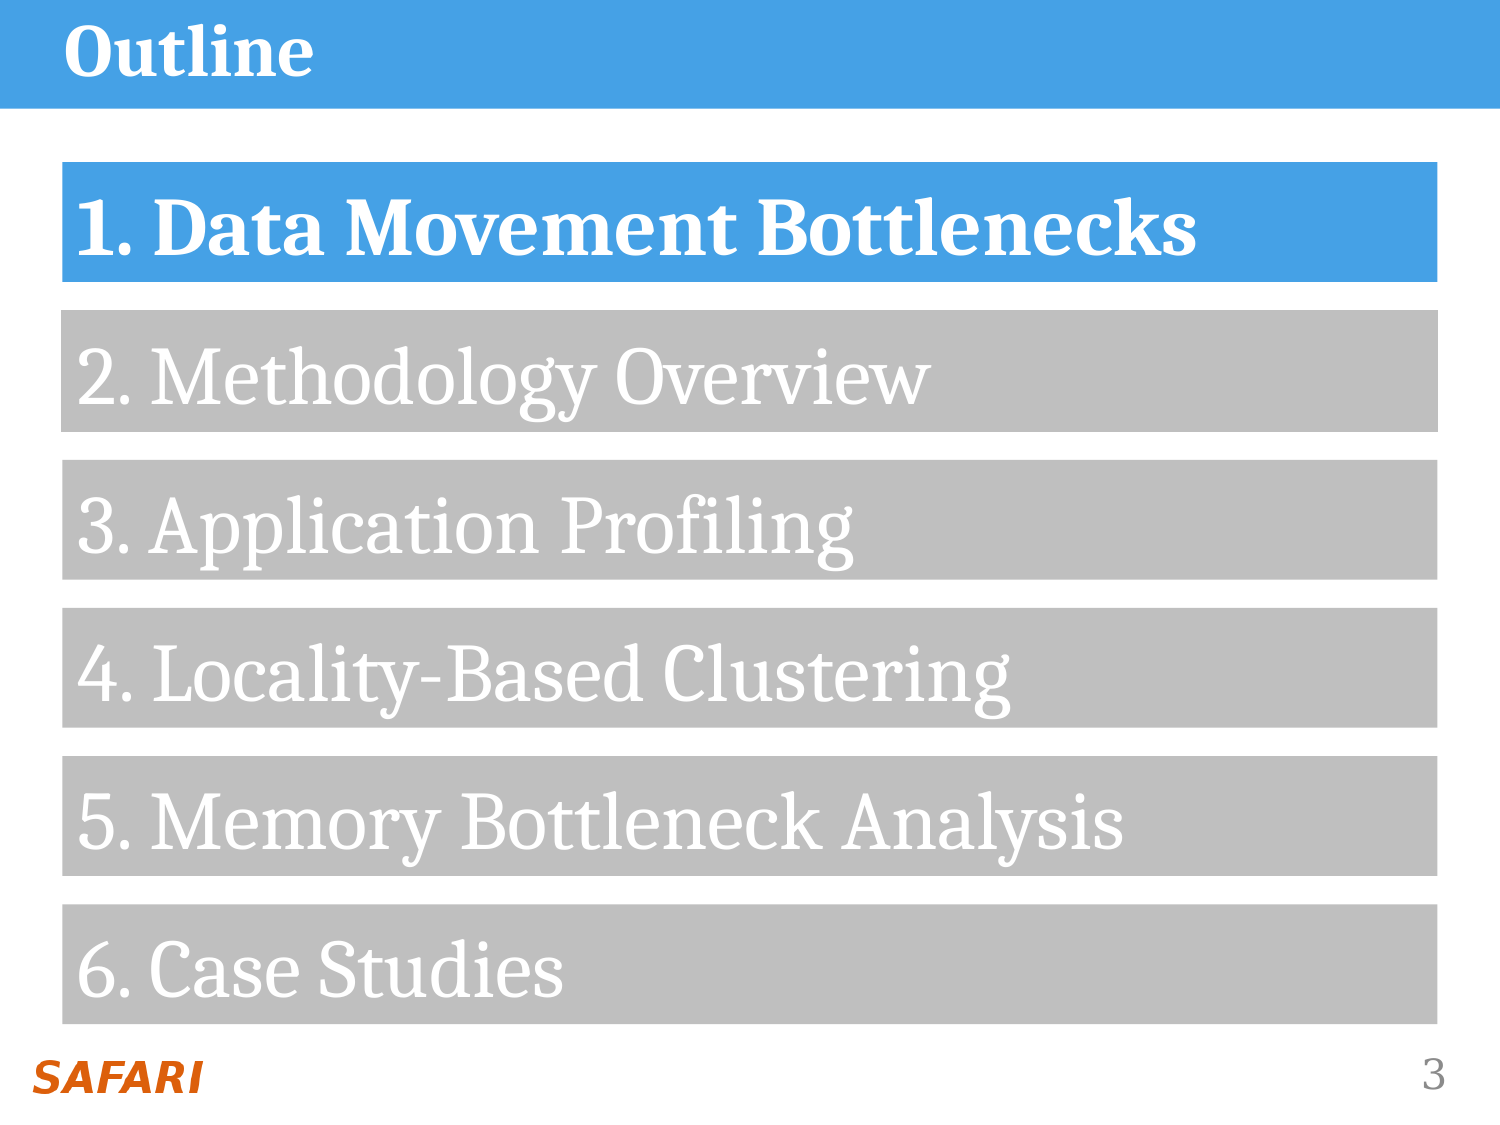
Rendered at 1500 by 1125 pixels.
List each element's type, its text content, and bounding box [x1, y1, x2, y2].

title Outline [50, 4, 1400, 150]
text_box 3 [1299, 1042, 1463, 1103]
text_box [62, 162, 1438, 1025]
picture [31, 1051, 209, 1104]
